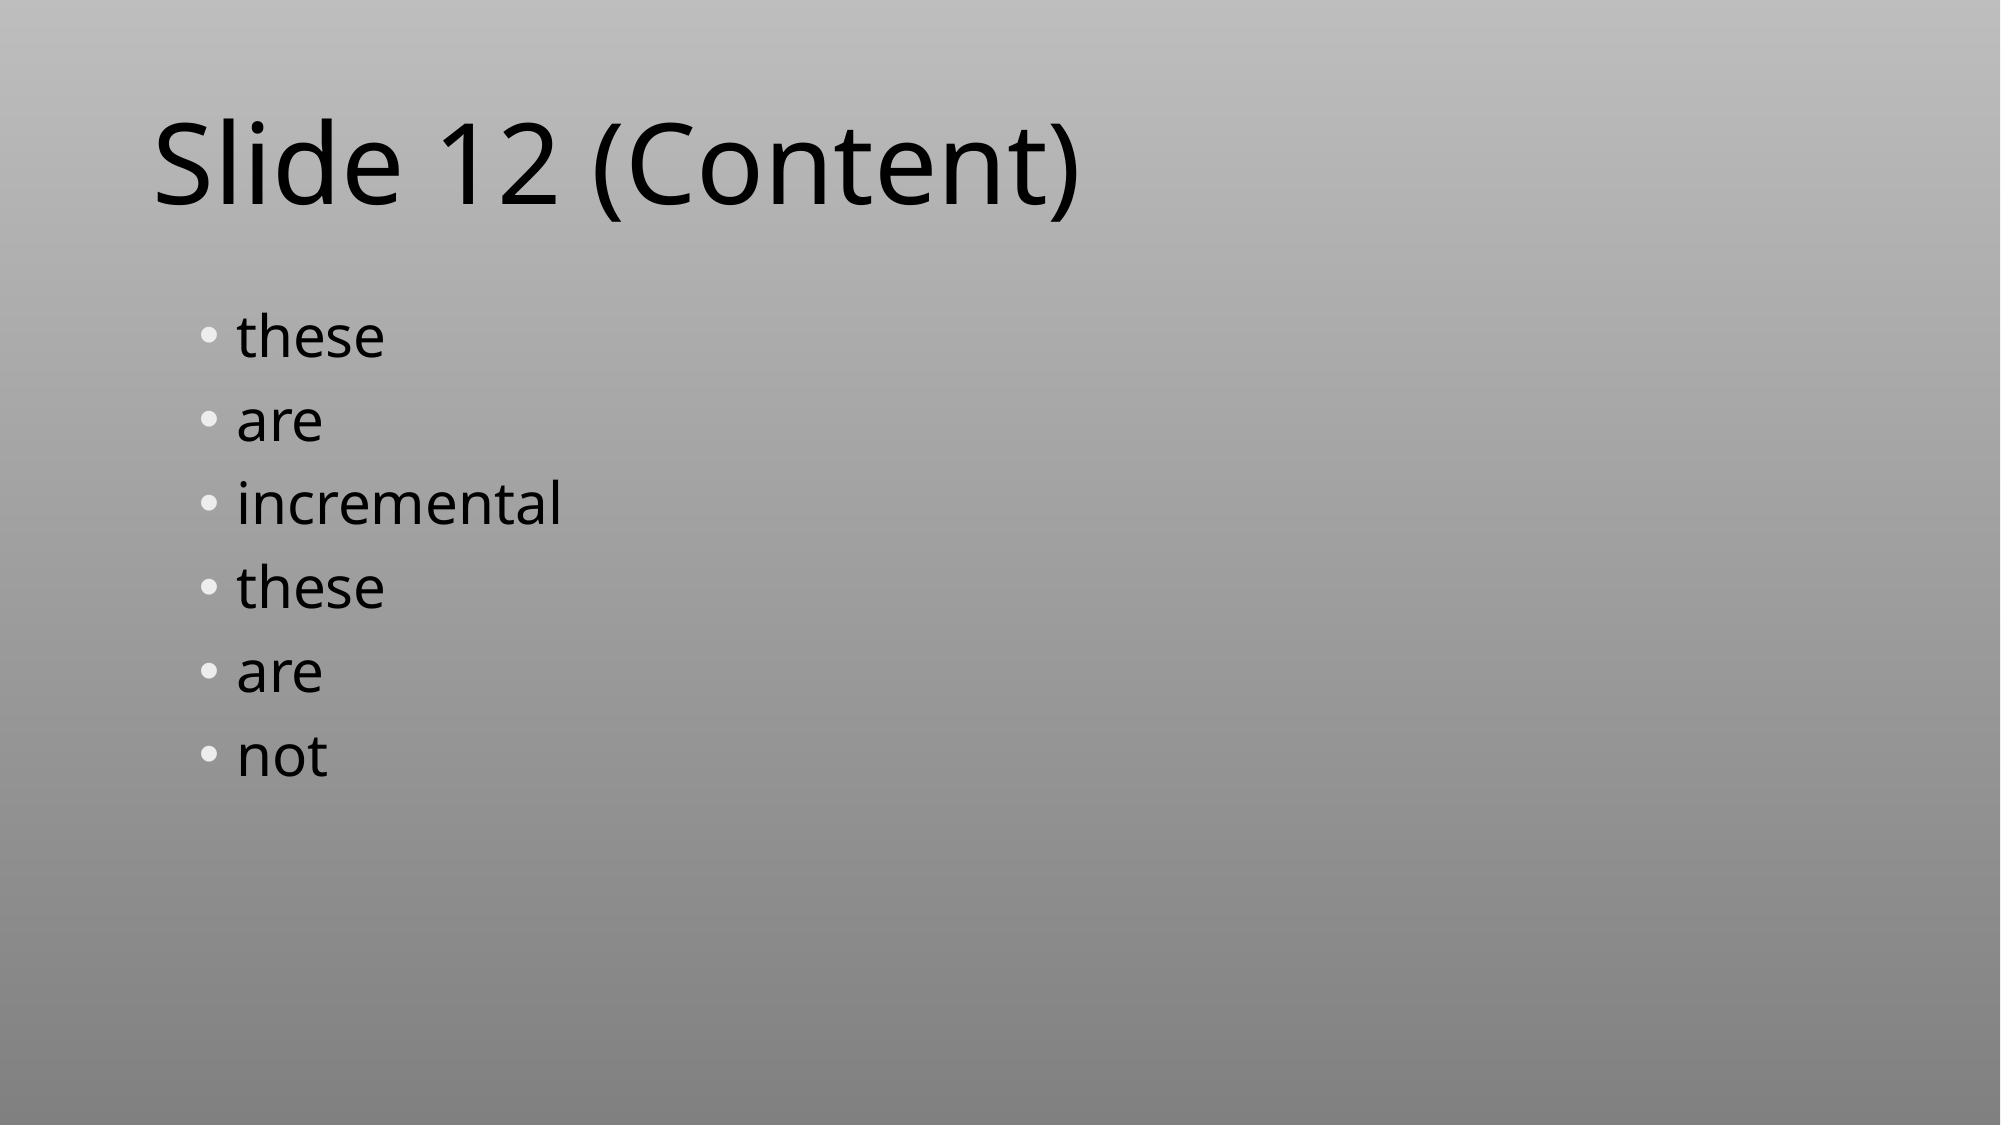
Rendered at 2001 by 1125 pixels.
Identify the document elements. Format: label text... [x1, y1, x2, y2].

list these are incremental these are not [183, 299, 1863, 1014]
title Slide 12 (Content) [137, 59, 1863, 278]
picture [0, 0, 2001, 1125]
